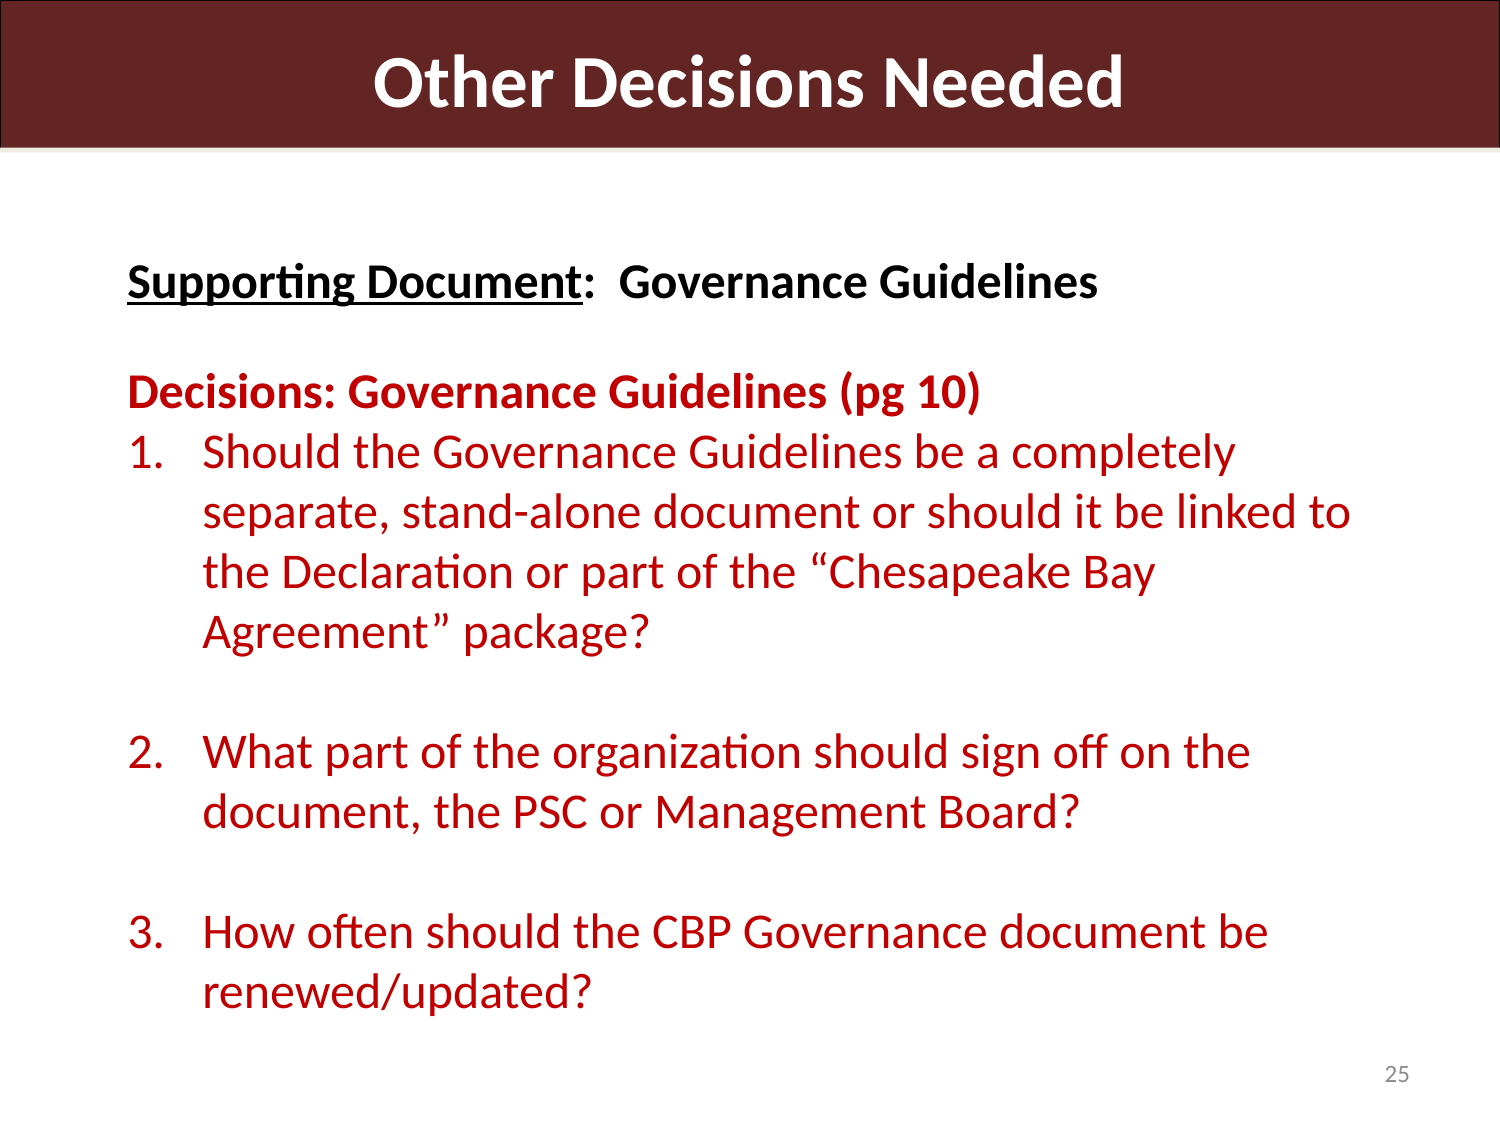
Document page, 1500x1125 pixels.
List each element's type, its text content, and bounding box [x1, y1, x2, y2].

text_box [0, 0, 1500, 151]
text_box Supporting Document: Governance Guidelines Decisions: Governance Guidelines (pg 10) Should the Governance Guidelines be a completely separate, stand-alone document or should it be linked to the Declaration or part of the “Chesapeake Bay Agreement” package? What part of the organization should sign off on the document, the PSC or Management Board? How often should the CBP Governance document be renewed/updated? [112, 210, 1413, 1102]
slide_number 25 [1074, 1042, 1425, 1103]
